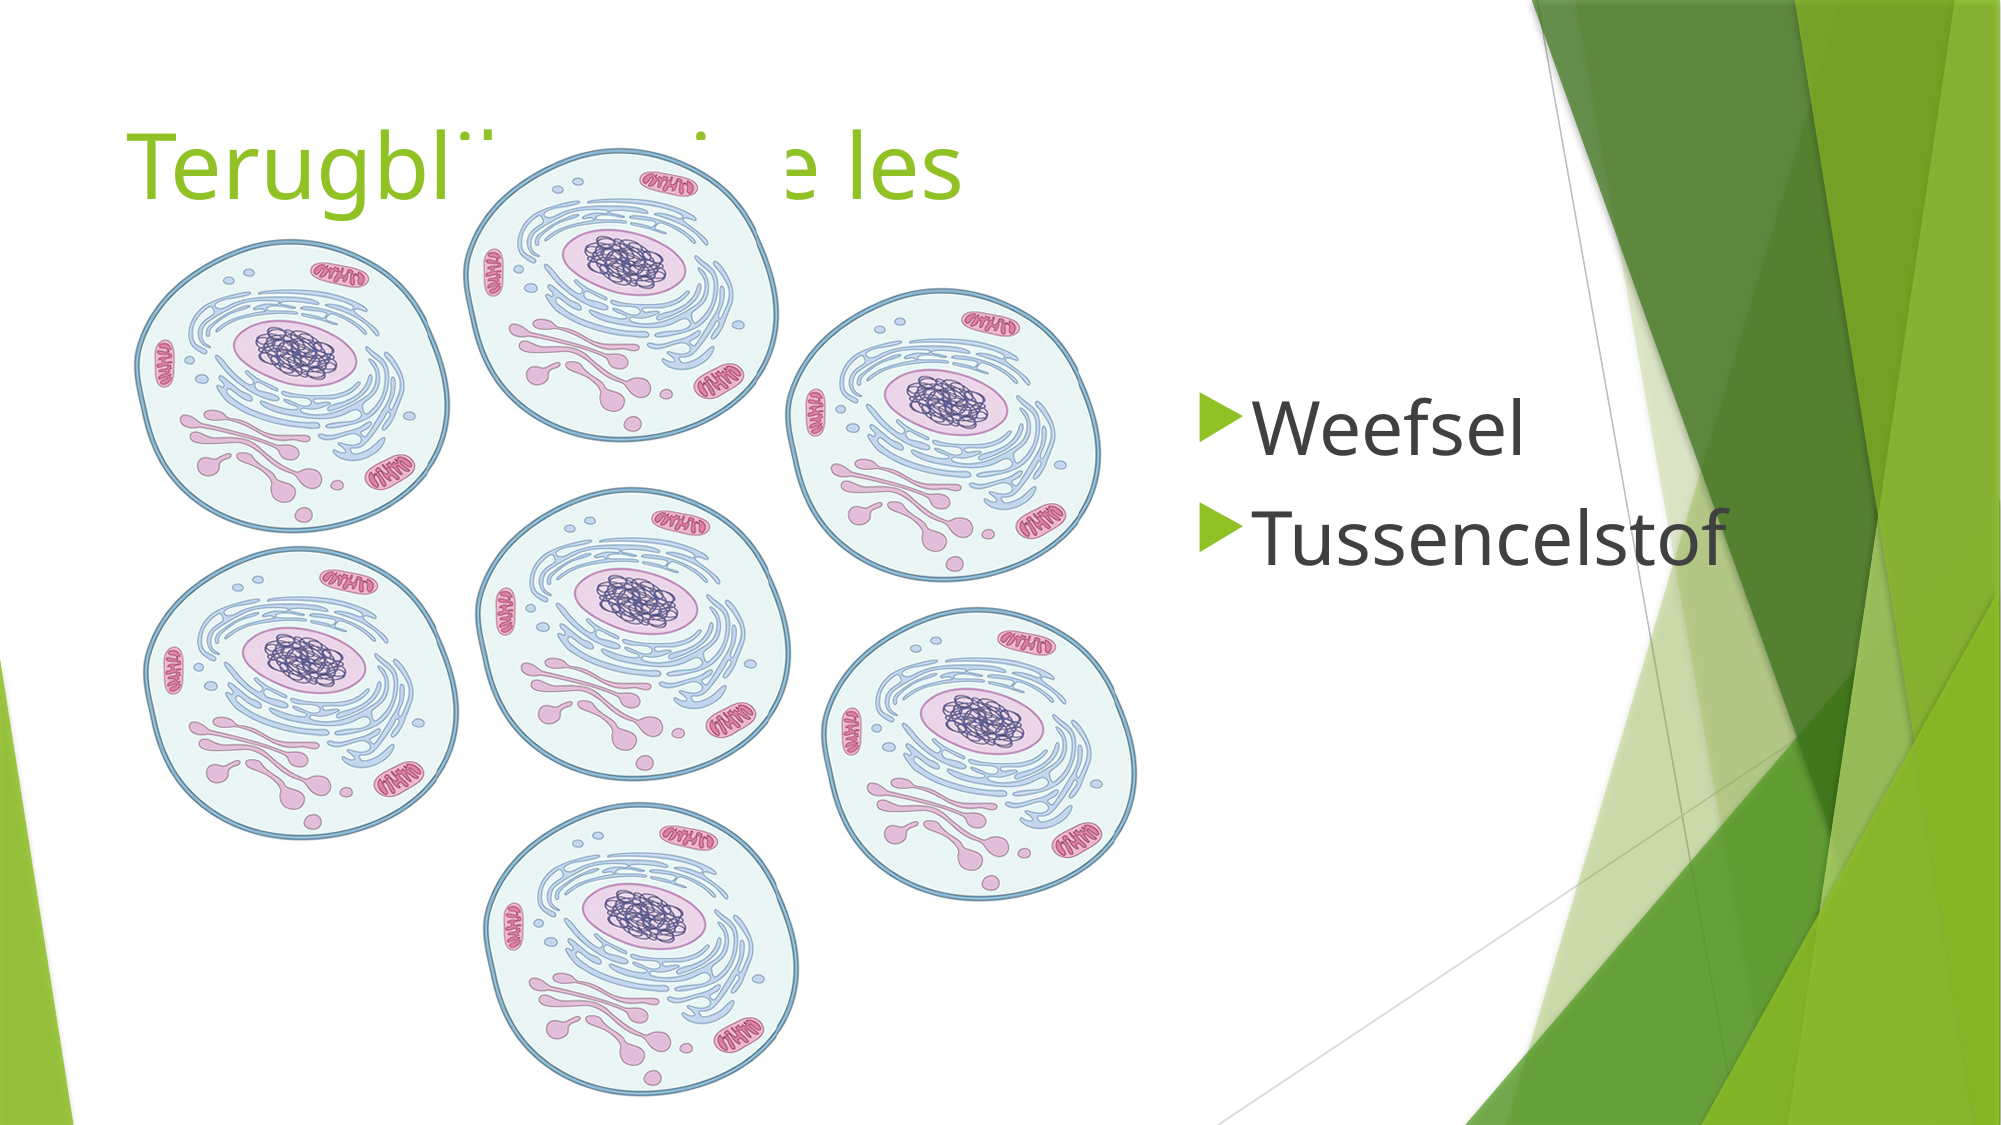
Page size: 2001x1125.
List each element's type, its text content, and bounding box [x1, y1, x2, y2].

picture [128, 139, 1146, 1112]
title Terugblik vorige les [111, 99, 1522, 317]
list Weefsel Tussencelstof [1180, 372, 1799, 697]
